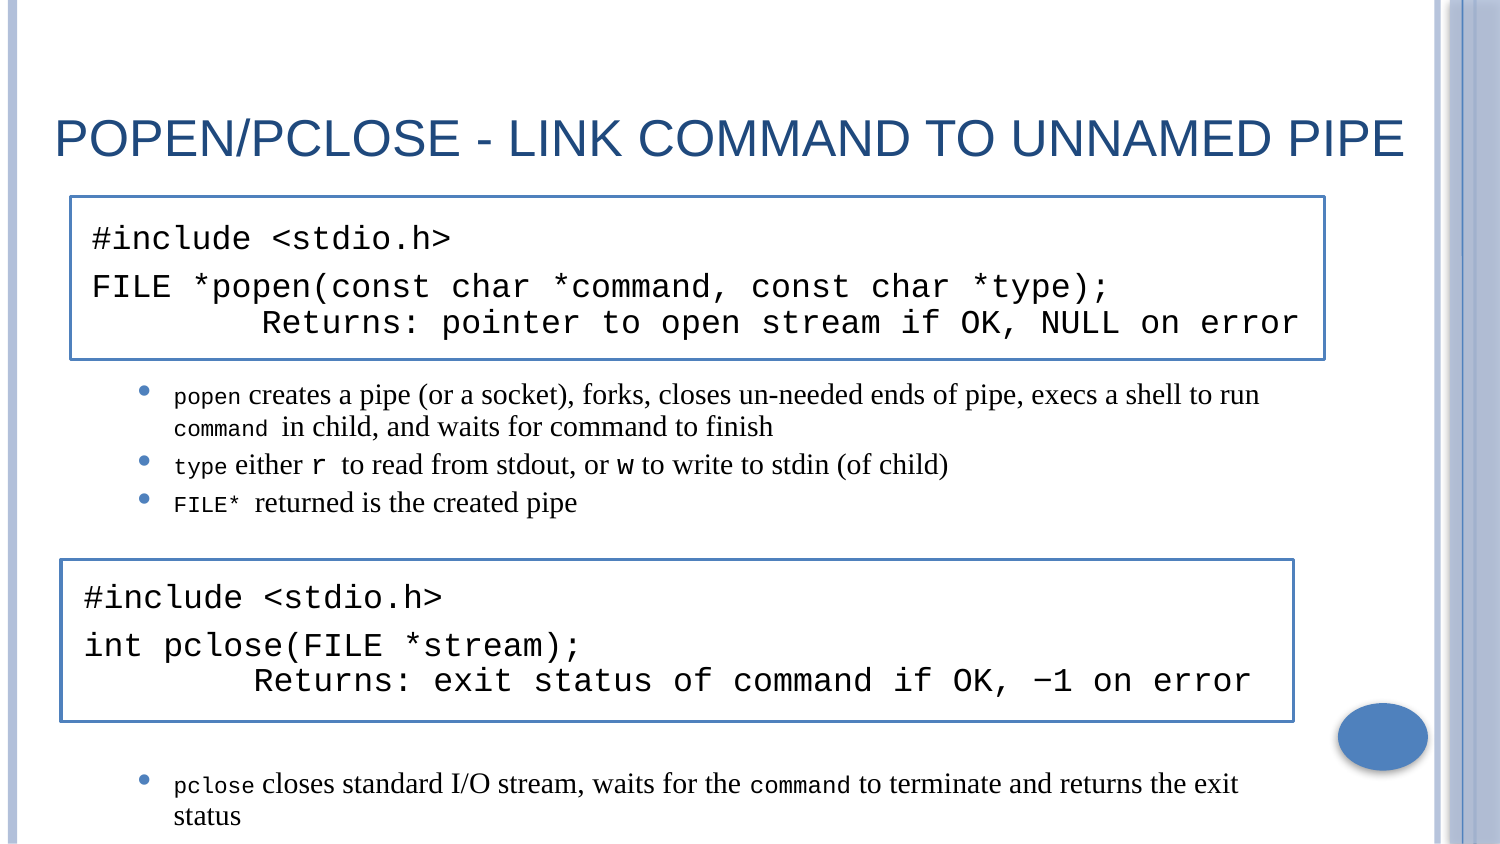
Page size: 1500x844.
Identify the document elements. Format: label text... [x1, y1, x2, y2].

text_box #include <stdio.h> int pclose(FILE *stream); Returns: exit status of command if OK, −1 on error [68, 567, 1294, 707]
title popen/pclose - Link Command to Unnamed Pipe [37, 33, 1425, 175]
text_box [59, 557, 1296, 724]
list popen creates a pipe (or a socket), forks, closes un-needed ends of pipe, execs a shell to run command in child, and waits for command to finish type either r to read from stdout, or w to write to stdin (of child) FILE* returned is the created pipe pclose closes standard I/O stream, waits for the command to terminate and returns the exit status [75, 371, 1308, 844]
text_box [69, 195, 1327, 361]
text_box #include <stdio.h> FILE *popen(const char *command, const char *type); Returns: pointer to open stream if OK, NULL on error [76, 209, 1332, 349]
